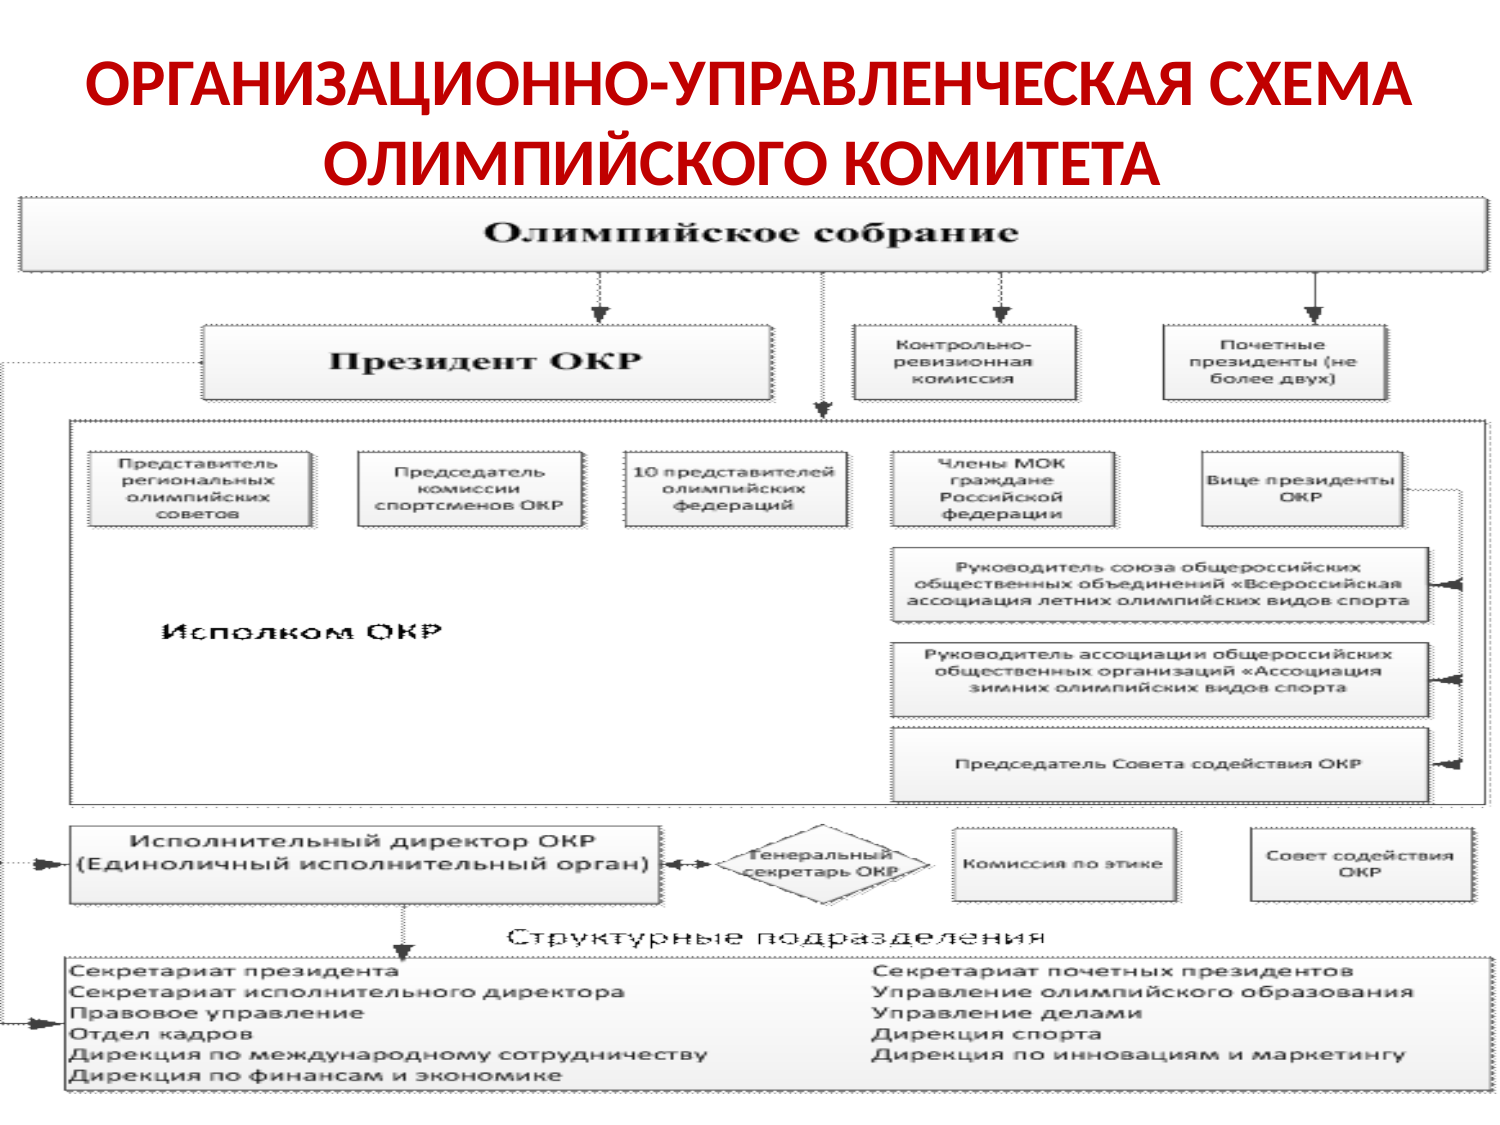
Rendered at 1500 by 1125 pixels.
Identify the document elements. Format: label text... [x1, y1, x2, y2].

picture [0, 195, 1500, 1095]
title Организационно-управленческая схема Олимпийского комитета [0, 30, 1500, 180]
